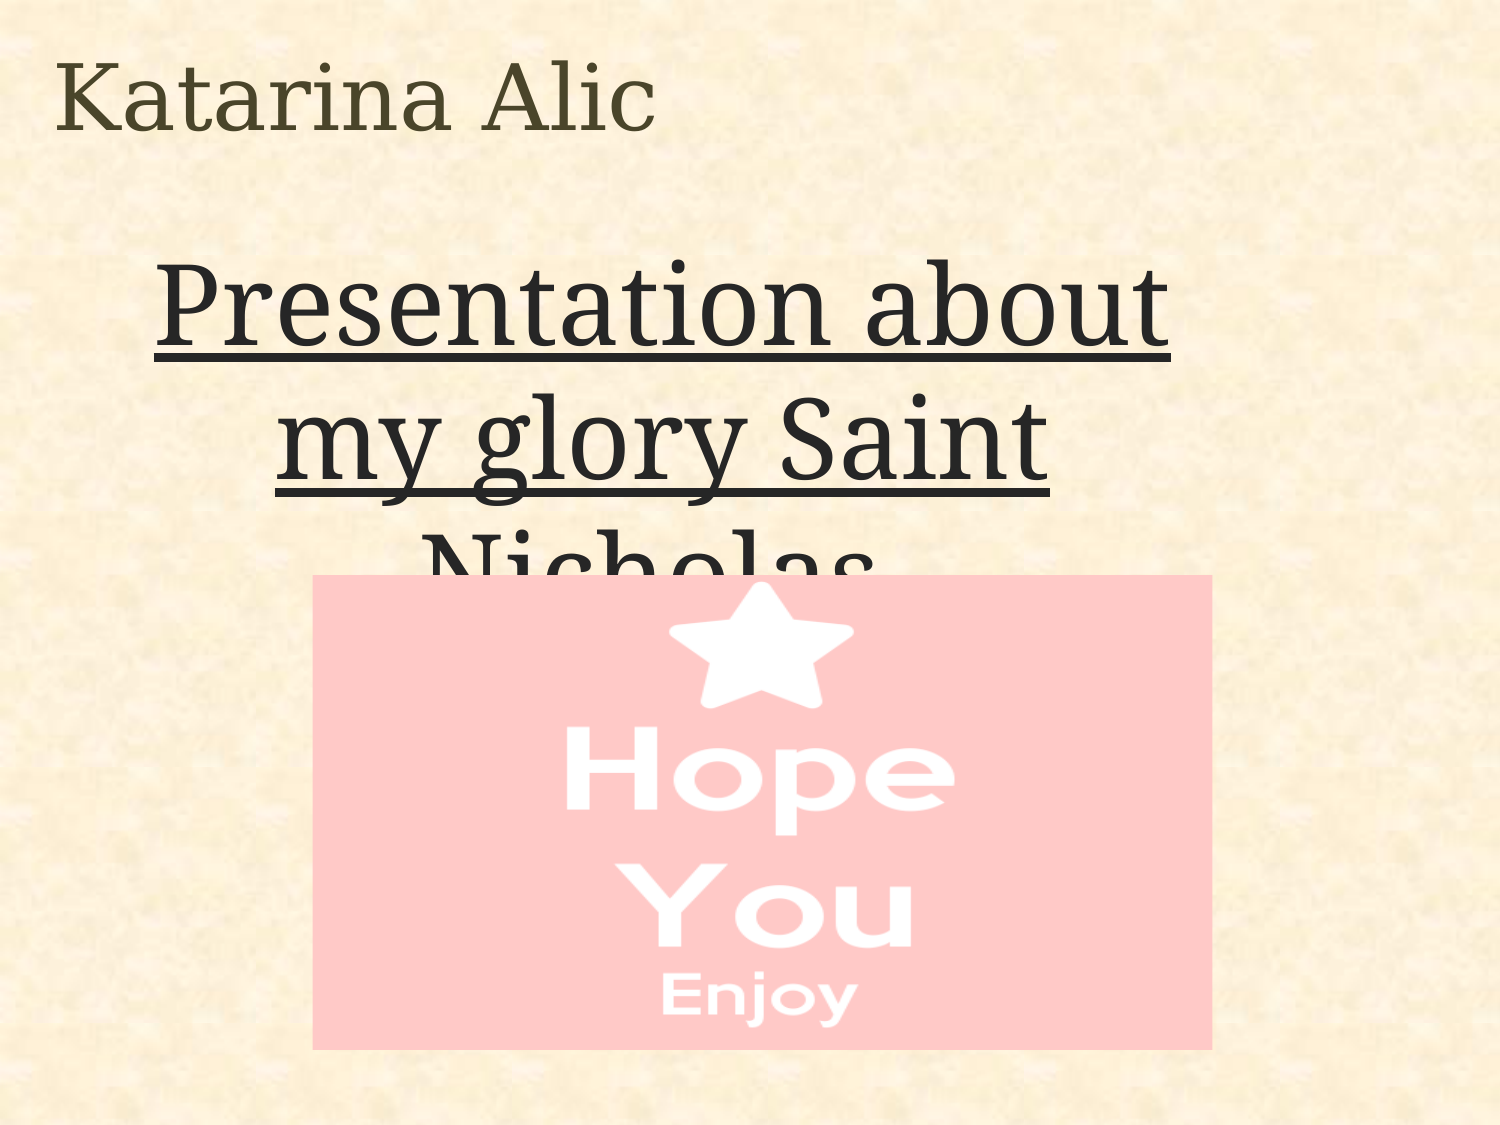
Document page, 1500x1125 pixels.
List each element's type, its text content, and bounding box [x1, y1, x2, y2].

subtitle Presentation about my glory Saint Nicholas [50, 224, 1275, 488]
picture [0, 0, 1500, 1125]
title Katarina Alic [37, 24, 675, 163]
